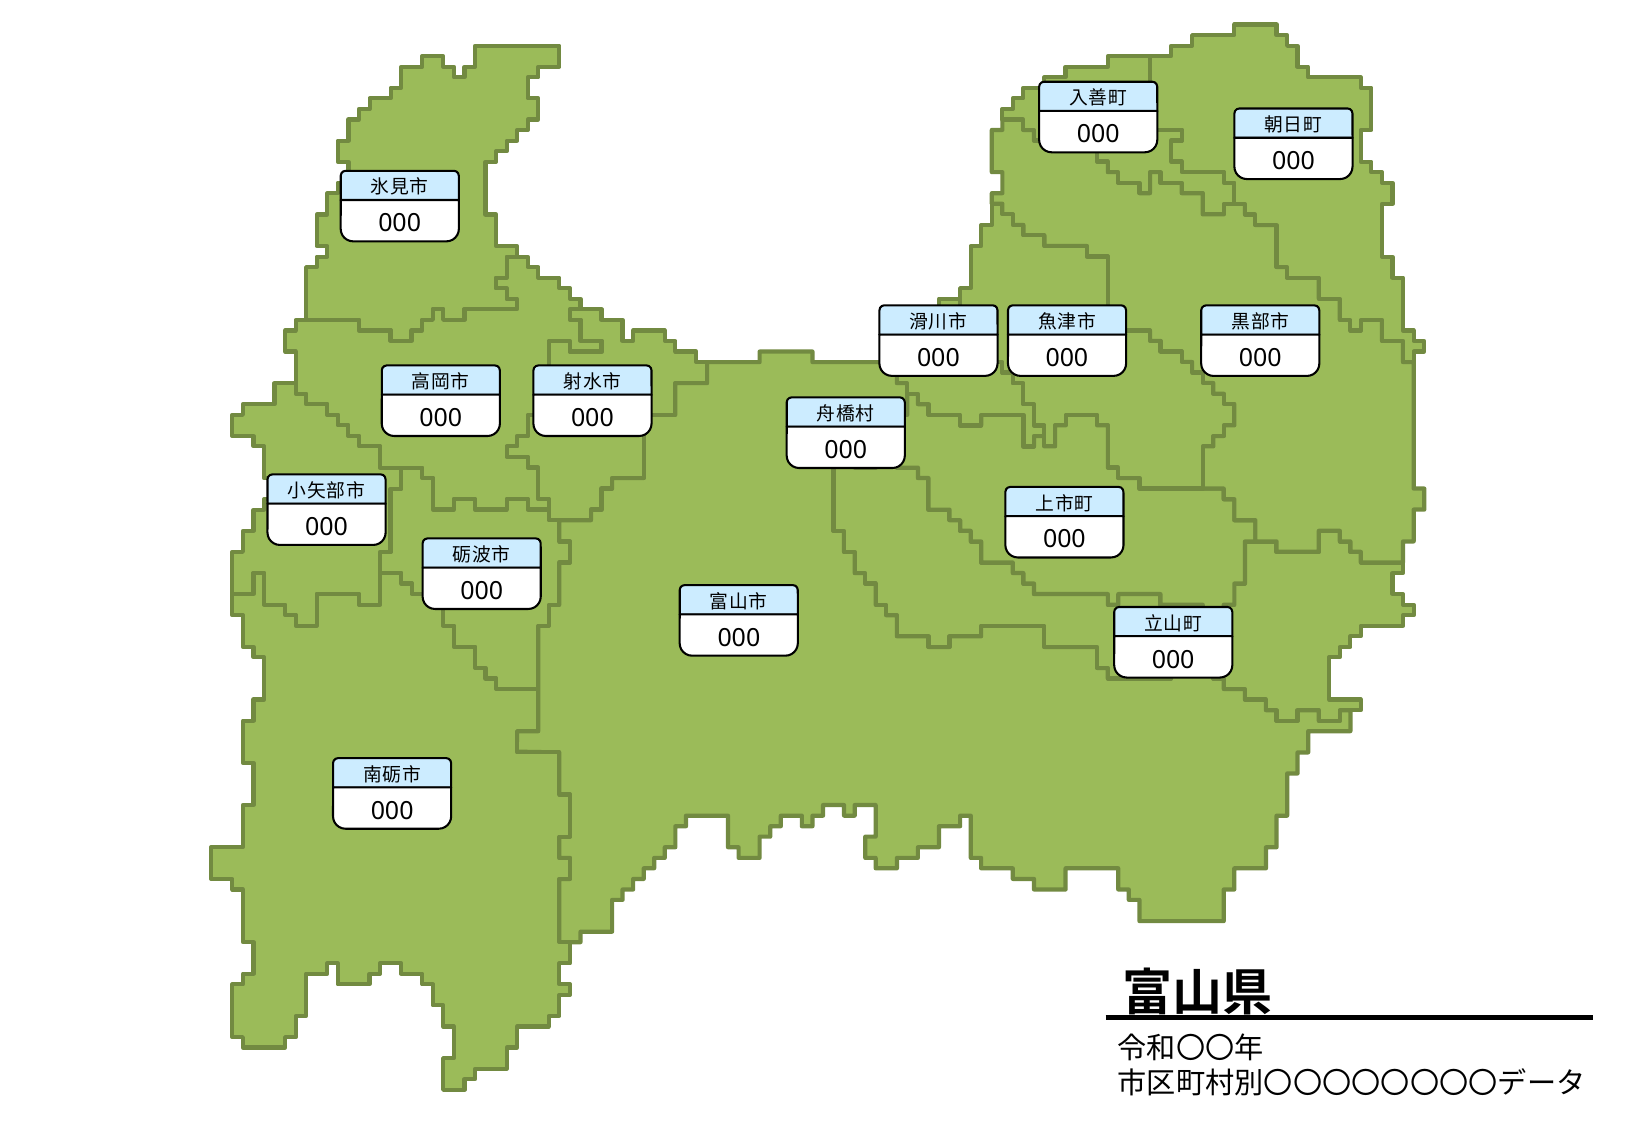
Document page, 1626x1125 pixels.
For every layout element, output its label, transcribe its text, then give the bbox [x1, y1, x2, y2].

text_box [1113, 606, 1233, 678]
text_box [381, 365, 501, 437]
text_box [1234, 108, 1353, 180]
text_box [679, 584, 799, 656]
text_box 令和〇〇年 市区町村別〇〇〇〇〇〇〇〇データ [1103, 1022, 1601, 1107]
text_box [422, 538, 541, 610]
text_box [879, 305, 998, 377]
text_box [340, 170, 460, 242]
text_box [332, 757, 452, 829]
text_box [1038, 81, 1158, 153]
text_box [1200, 305, 1320, 377]
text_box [267, 474, 386, 546]
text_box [210, 24, 1425, 1091]
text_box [1005, 486, 1124, 558]
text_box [1007, 305, 1127, 377]
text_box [533, 365, 652, 437]
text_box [786, 397, 906, 469]
